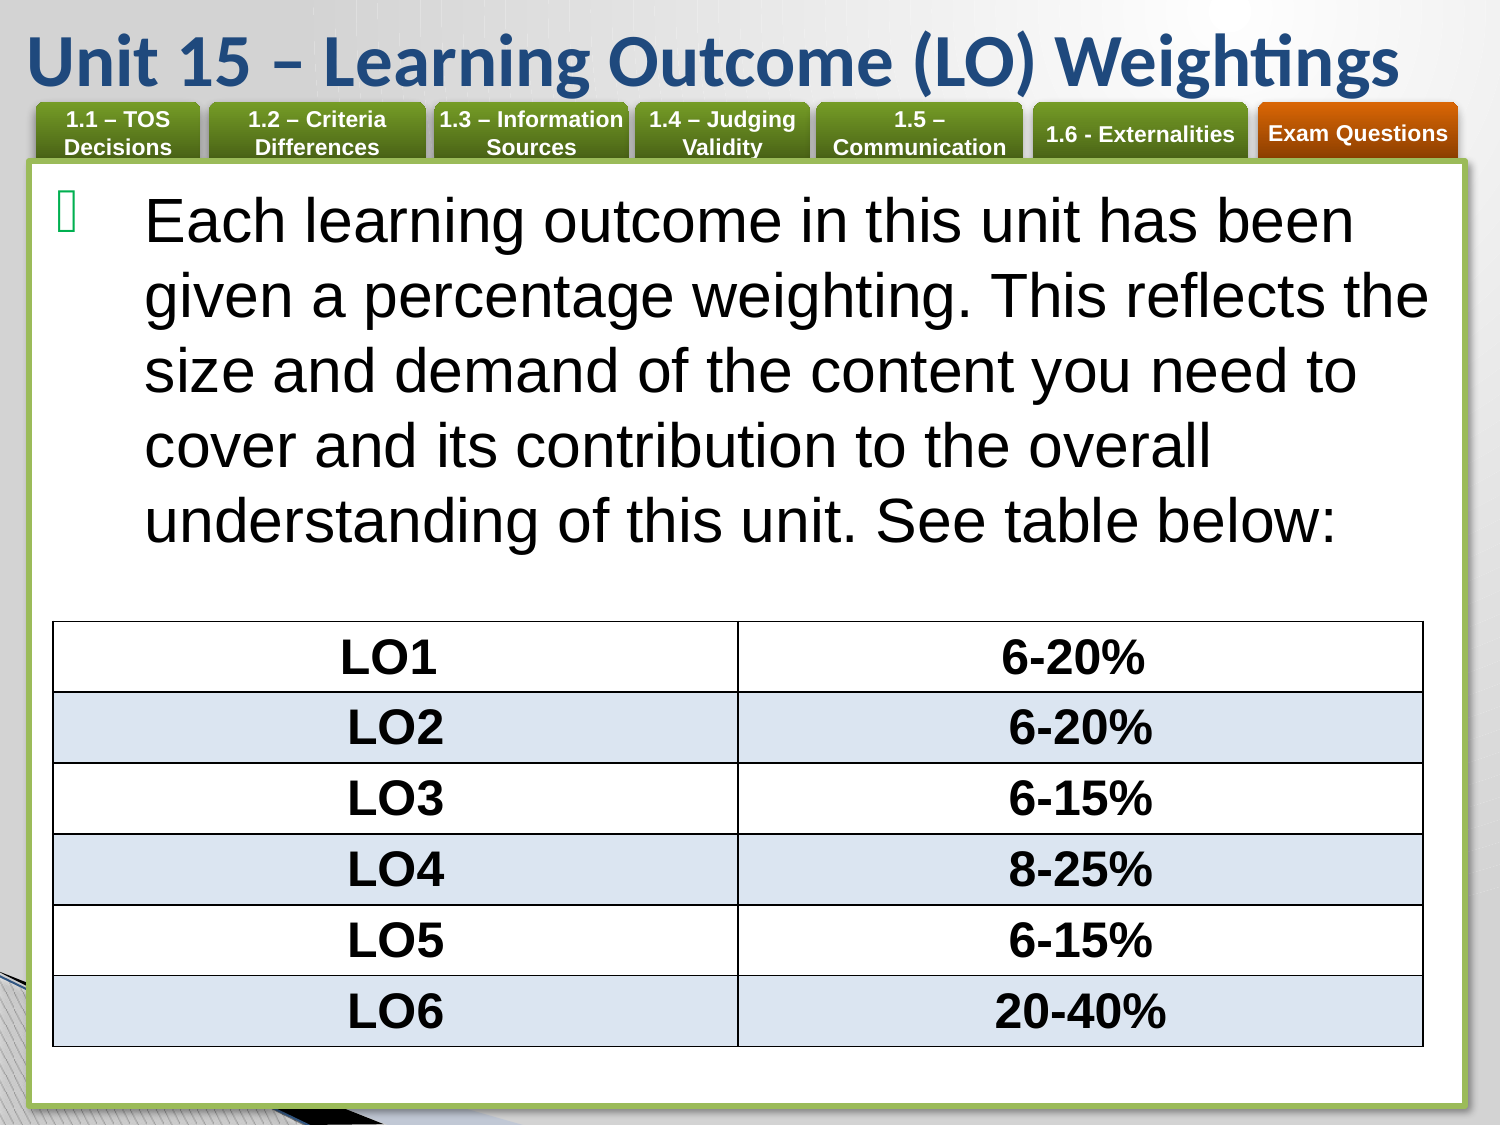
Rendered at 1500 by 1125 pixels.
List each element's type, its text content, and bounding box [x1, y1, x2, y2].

table_cell LO6 [54, 976, 737, 1046]
table_cell 6-15% [739, 764, 1422, 833]
table_header LO1 [54, 622, 737, 691]
table_cell 8-25% [739, 835, 1422, 904]
table_header 6-20% [739, 622, 1422, 691]
table_cell 6-15% [739, 906, 1422, 975]
table_cell LO4 [54, 835, 737, 904]
table_cell 20-40% [739, 976, 1422, 1046]
text_box Each learning outcome in this unit has been given a percentage weighting. This reflects the size and demand of the content you need to cover and its contribution to the overall understanding of this unit. See table below: [41, 172, 1447, 563]
table_cell LO5 [54, 906, 737, 975]
table_cell 6-20% [739, 693, 1422, 762]
title Unit 15 – Learning Outcome (LO) Weightings [11, 11, 1465, 102]
picture [281, 1114, 303, 1125]
table_cell LO2 [54, 693, 737, 762]
table_cell LO3 [54, 764, 737, 833]
